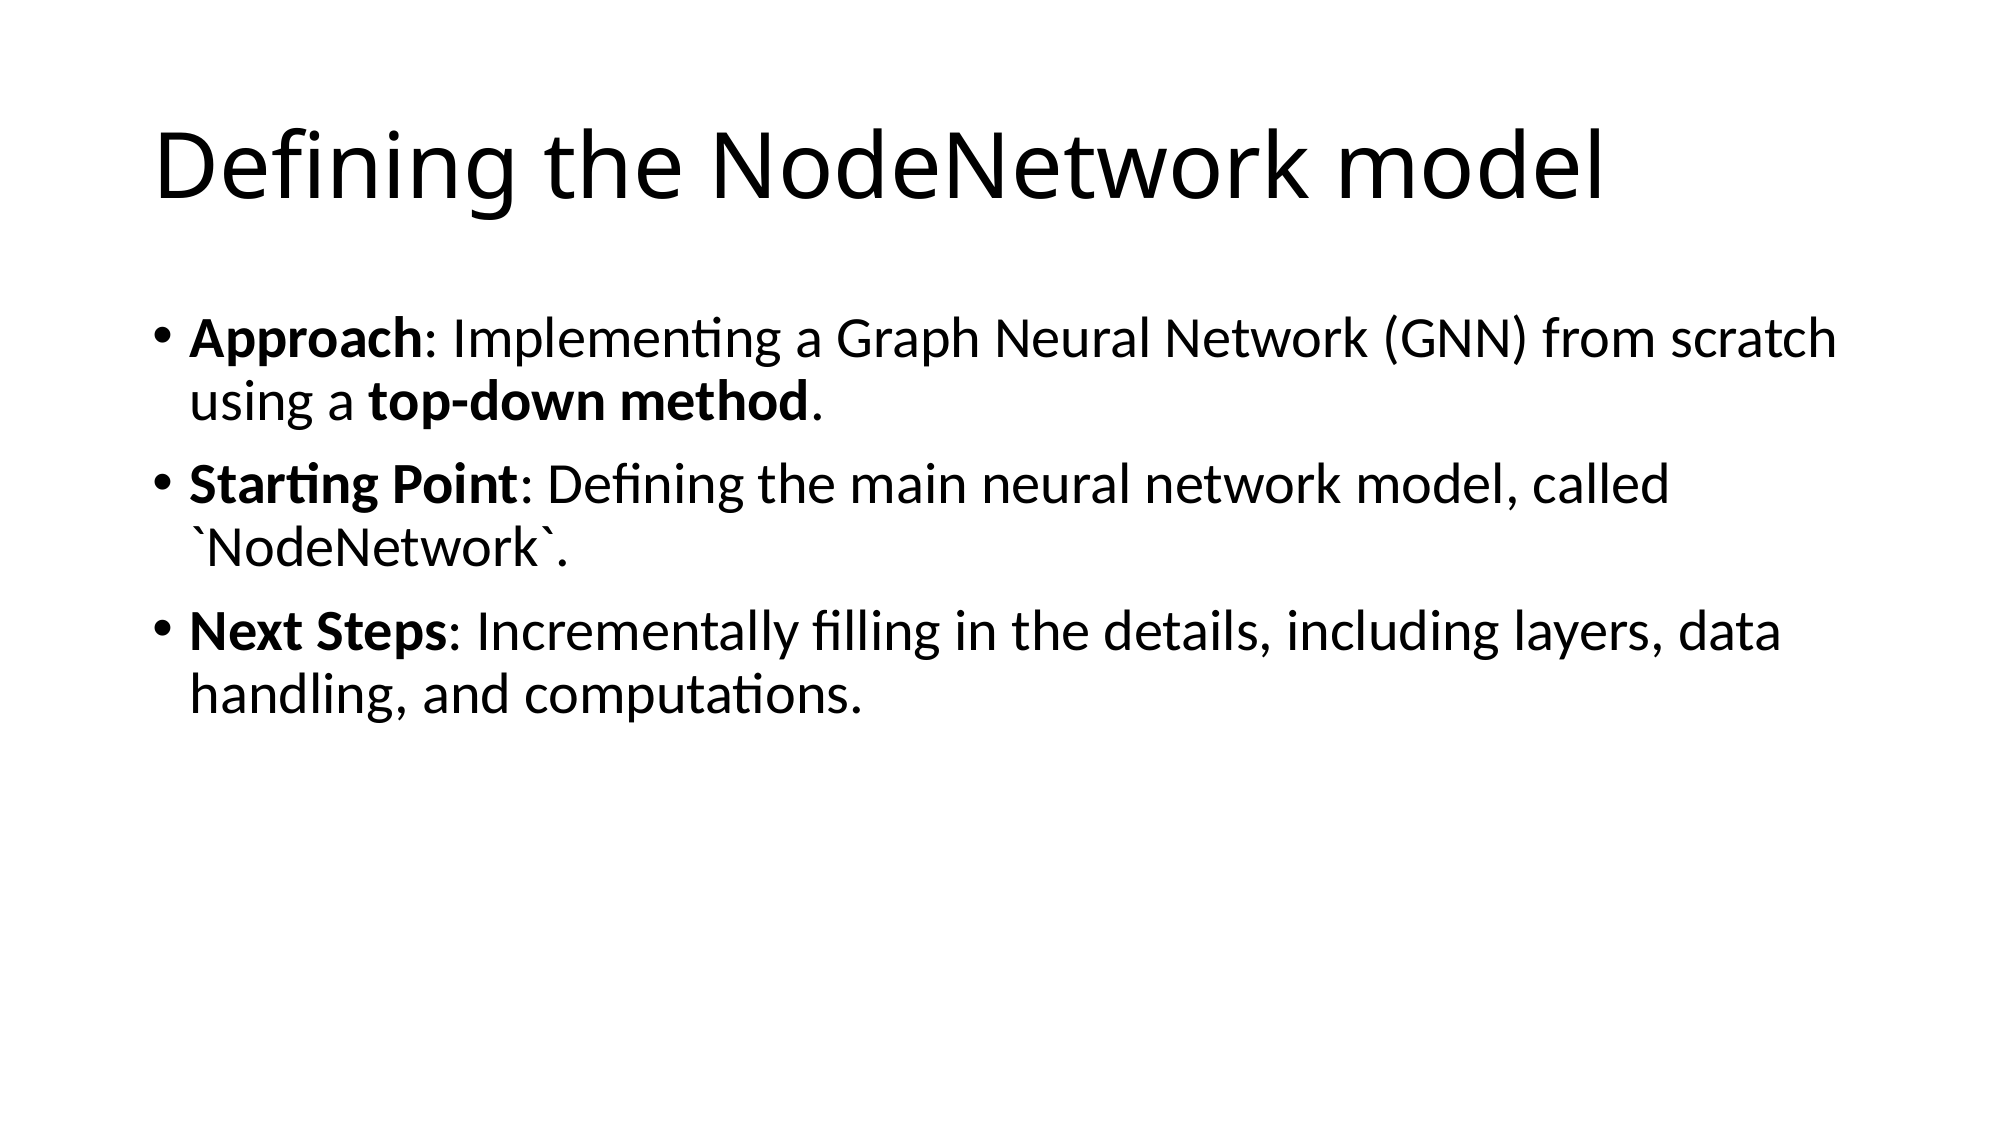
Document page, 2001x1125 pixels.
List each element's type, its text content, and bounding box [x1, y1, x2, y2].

list Approach: Implementing a Graph Neural Network (GNN) from scratch using a top-down method. Starting Point: Defining the main neural network model, called `NodeNetwork`. Next Steps: Incrementally filling in the details, including layers, data handling, and computations. [137, 299, 1863, 1014]
title Defining the NodeNetwork model [137, 59, 1863, 278]
